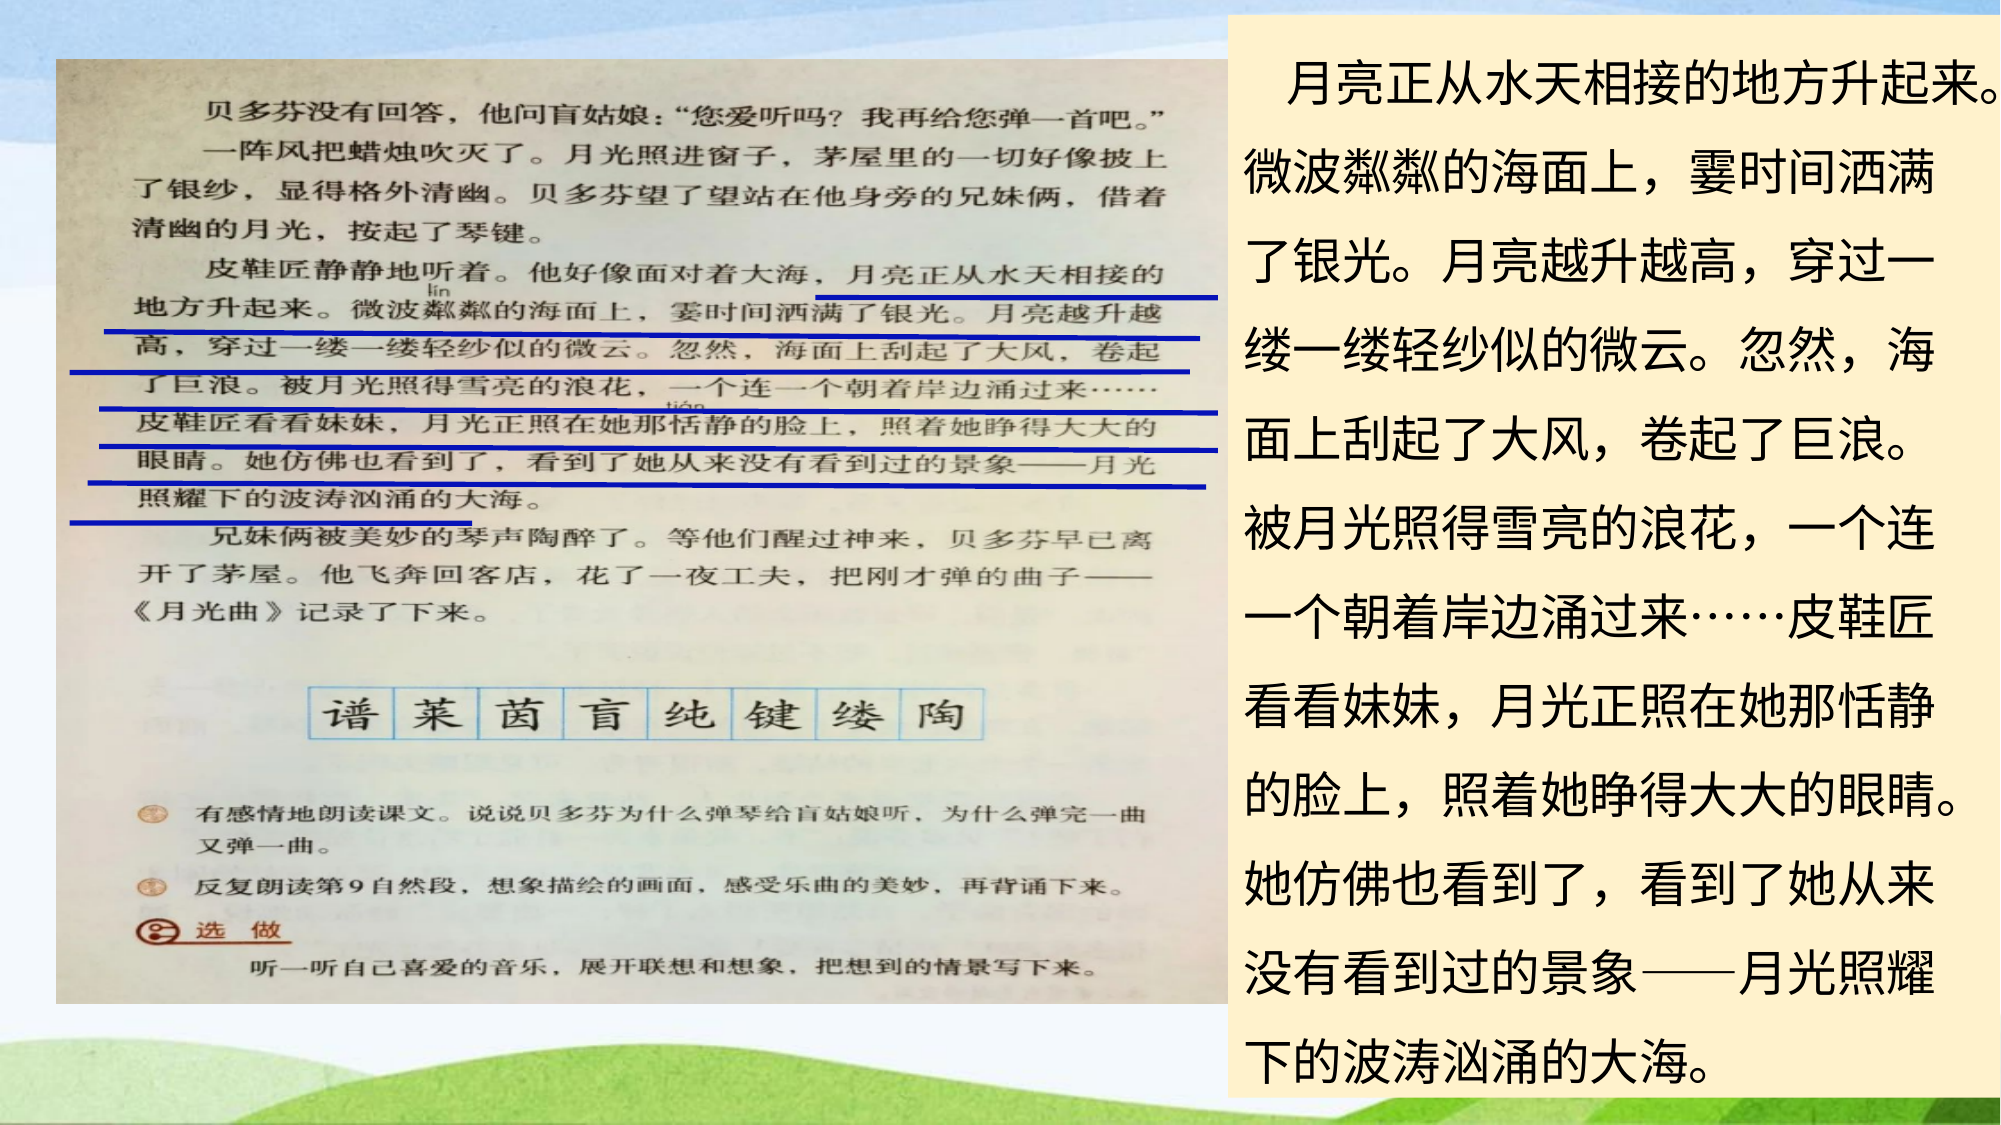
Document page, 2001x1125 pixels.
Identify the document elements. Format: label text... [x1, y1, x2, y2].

picture [0, 0, 2001, 1125]
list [56, 59, 1238, 1004]
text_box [103, 331, 1201, 339]
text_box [99, 446, 1218, 451]
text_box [99, 409, 1218, 414]
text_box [87, 482, 1207, 487]
text_box 月亮正从水天相接的地方升起来。微波粼粼的海面上，霎时间洒满了银光。月亮越升越高，穿过一缕一缕轻纱似的微云。忽然，海面上刮起了大风，卷起了巨浪。被月光照得雪亮的浪花，一个连一个朝着岸边涌过来……皮鞋匠看看妹妹，月光正照在她那恬静的脸上，照着她睁得大大的眼睛。她仿佛也看到了，看到了她从来没有看到过的景象——月光照耀下的波涛汹涌的大海。 [1228, 14, 2000, 1098]
